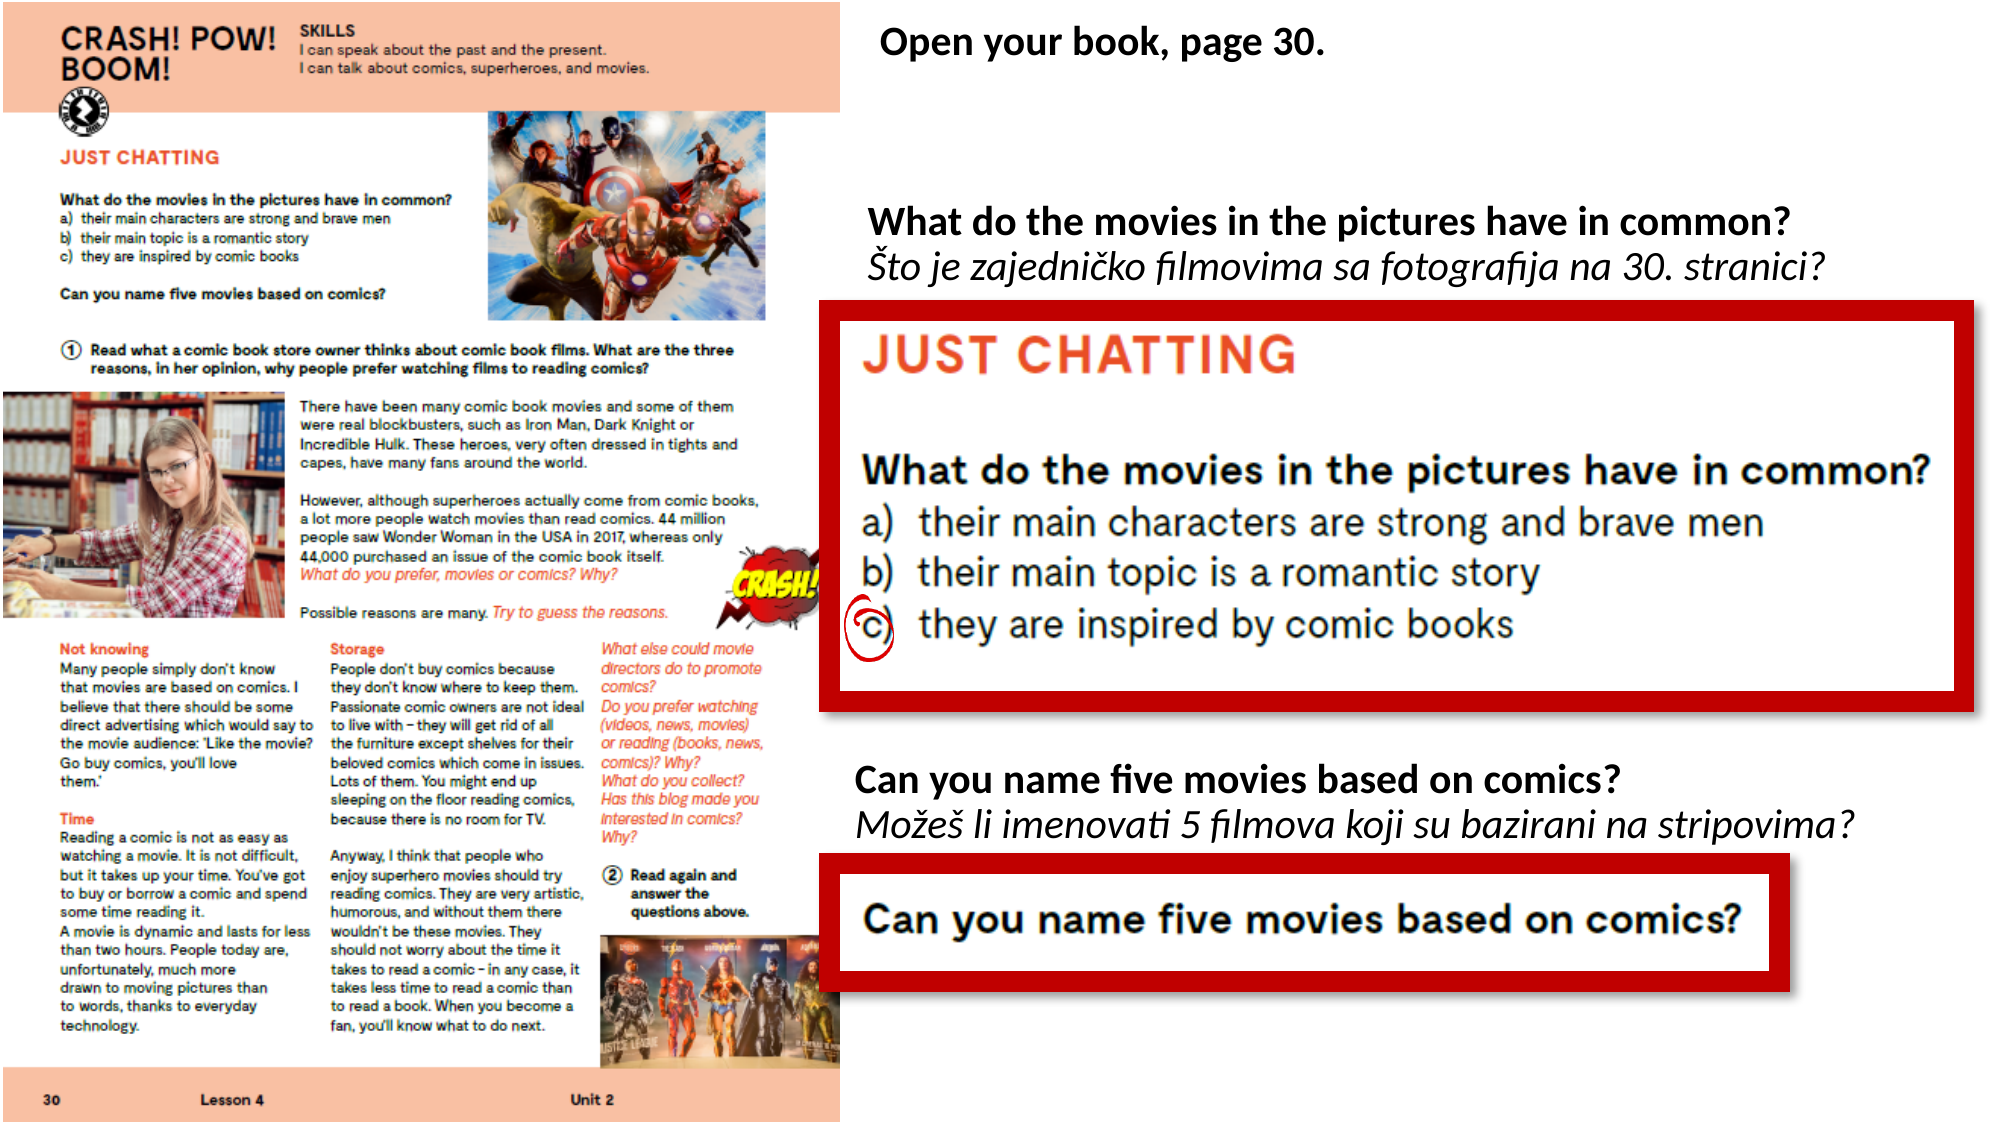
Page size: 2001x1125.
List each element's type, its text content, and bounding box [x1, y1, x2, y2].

text_box Can you name five movies based on comics? Možeš li imenovati 5 filmova koji su bazirani na stripovima? [840, 750, 1929, 941]
picture [3, 2, 1954, 1122]
text_box What do the movies in the pictures have in common? Što je zajedničko filmovima sa fotografija na 30. stranici? [852, 192, 1941, 320]
text_box Open your book, page 30. [864, 12, 1954, 203]
